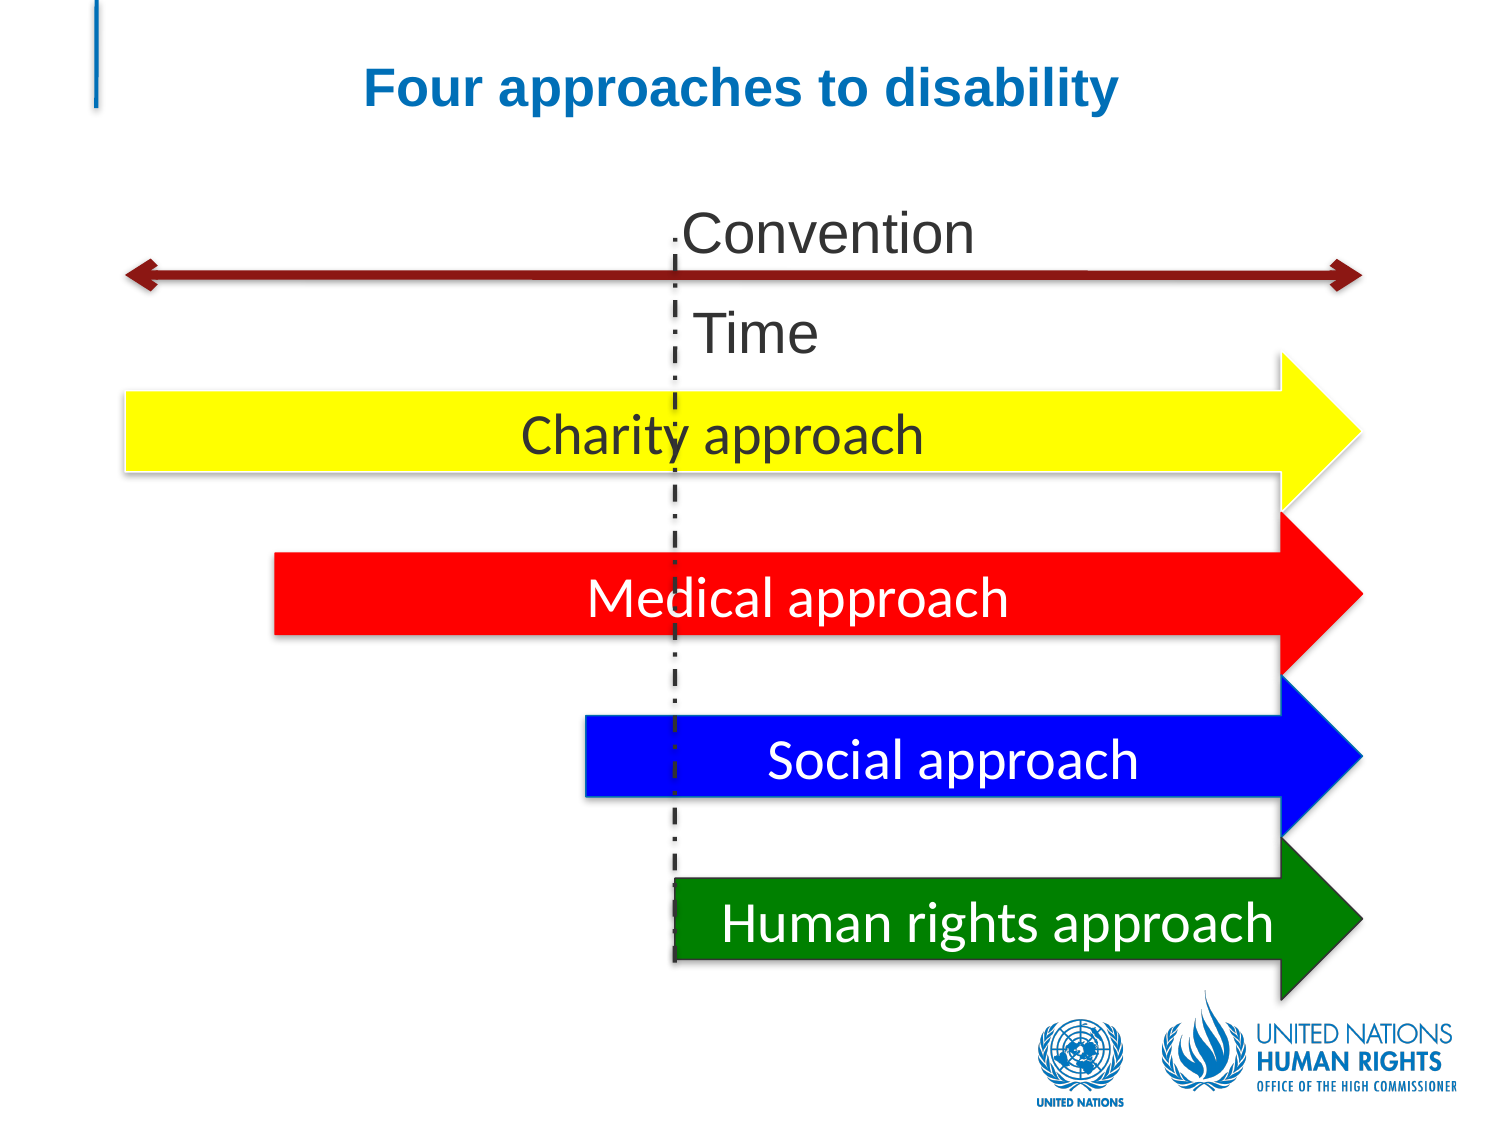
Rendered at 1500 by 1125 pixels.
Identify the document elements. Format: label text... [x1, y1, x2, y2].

text_box Human rights approach [674, 836, 1364, 1001]
text_box Convention [650, 187, 1008, 273]
text_box Charity approach [124, 349, 1364, 512]
text_box Time [649, 287, 863, 373]
text_box Social approach [585, 674, 1364, 837]
title Four approaches to disability [121, 45, 1363, 224]
picture [1037, 990, 1457, 1107]
text_box Medical approach [274, 511, 1364, 675]
